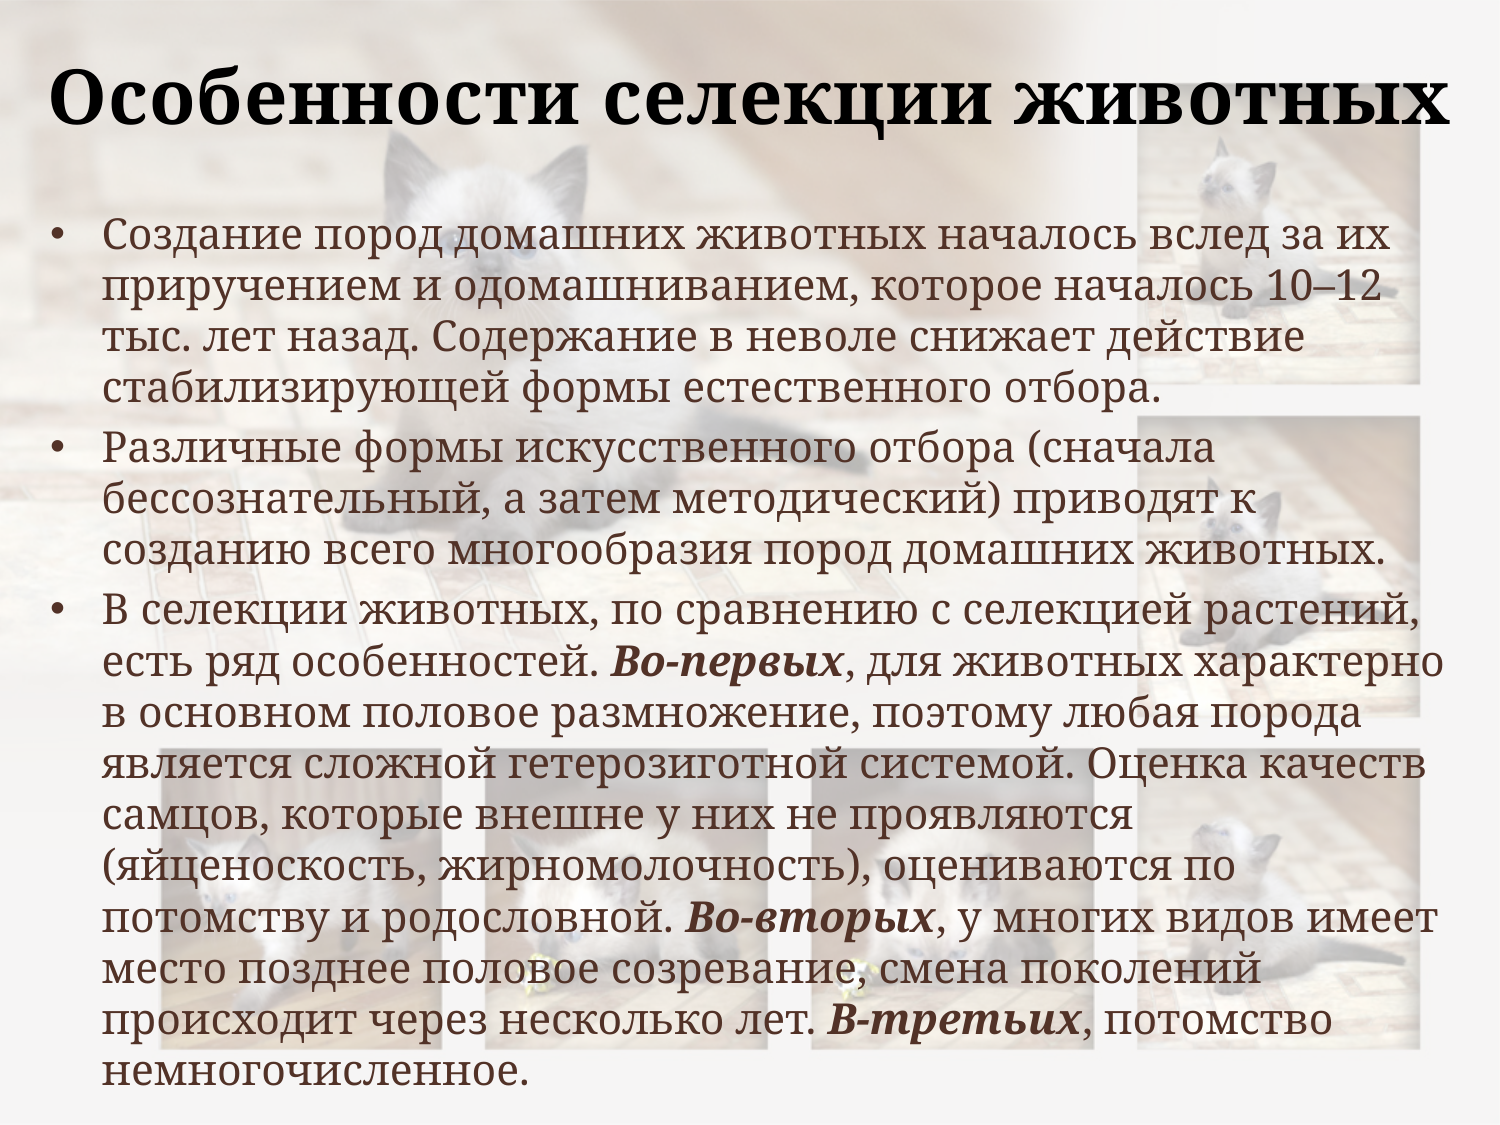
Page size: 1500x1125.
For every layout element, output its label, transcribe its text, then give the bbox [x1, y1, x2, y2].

list Создание пород домашних животных началось вслед за их приручением и одомашниванием, которое началось 10–12 тыс. лет назад. Содержание в неволе снижает действие стабилизирующей формы естественного отбора. Различные формы искусственного отбора (сначала бессознательный, а затем методический) приводят к созданию всего многообразия пород домашних животных. В селекции животных, по сравнению с селекцией растений, есть ряд особенностей. Во-первых, для животных характерно в основном половое размножение, поэтому любая порода является сложной гетерозиготной системой. Оценка качеств самцов, которые внешне у них не проявляются (яйценоскость, жирномолочность), оцениваются по потомству и родословной. Во-вторых, у многих видов имеет место позднее половое созревание, смена поколений происходит через несколько лет. В-третьих, потомство немногочисленное. [35, 199, 1465, 1125]
title Особенности селекции животных [0, 0, 1500, 188]
